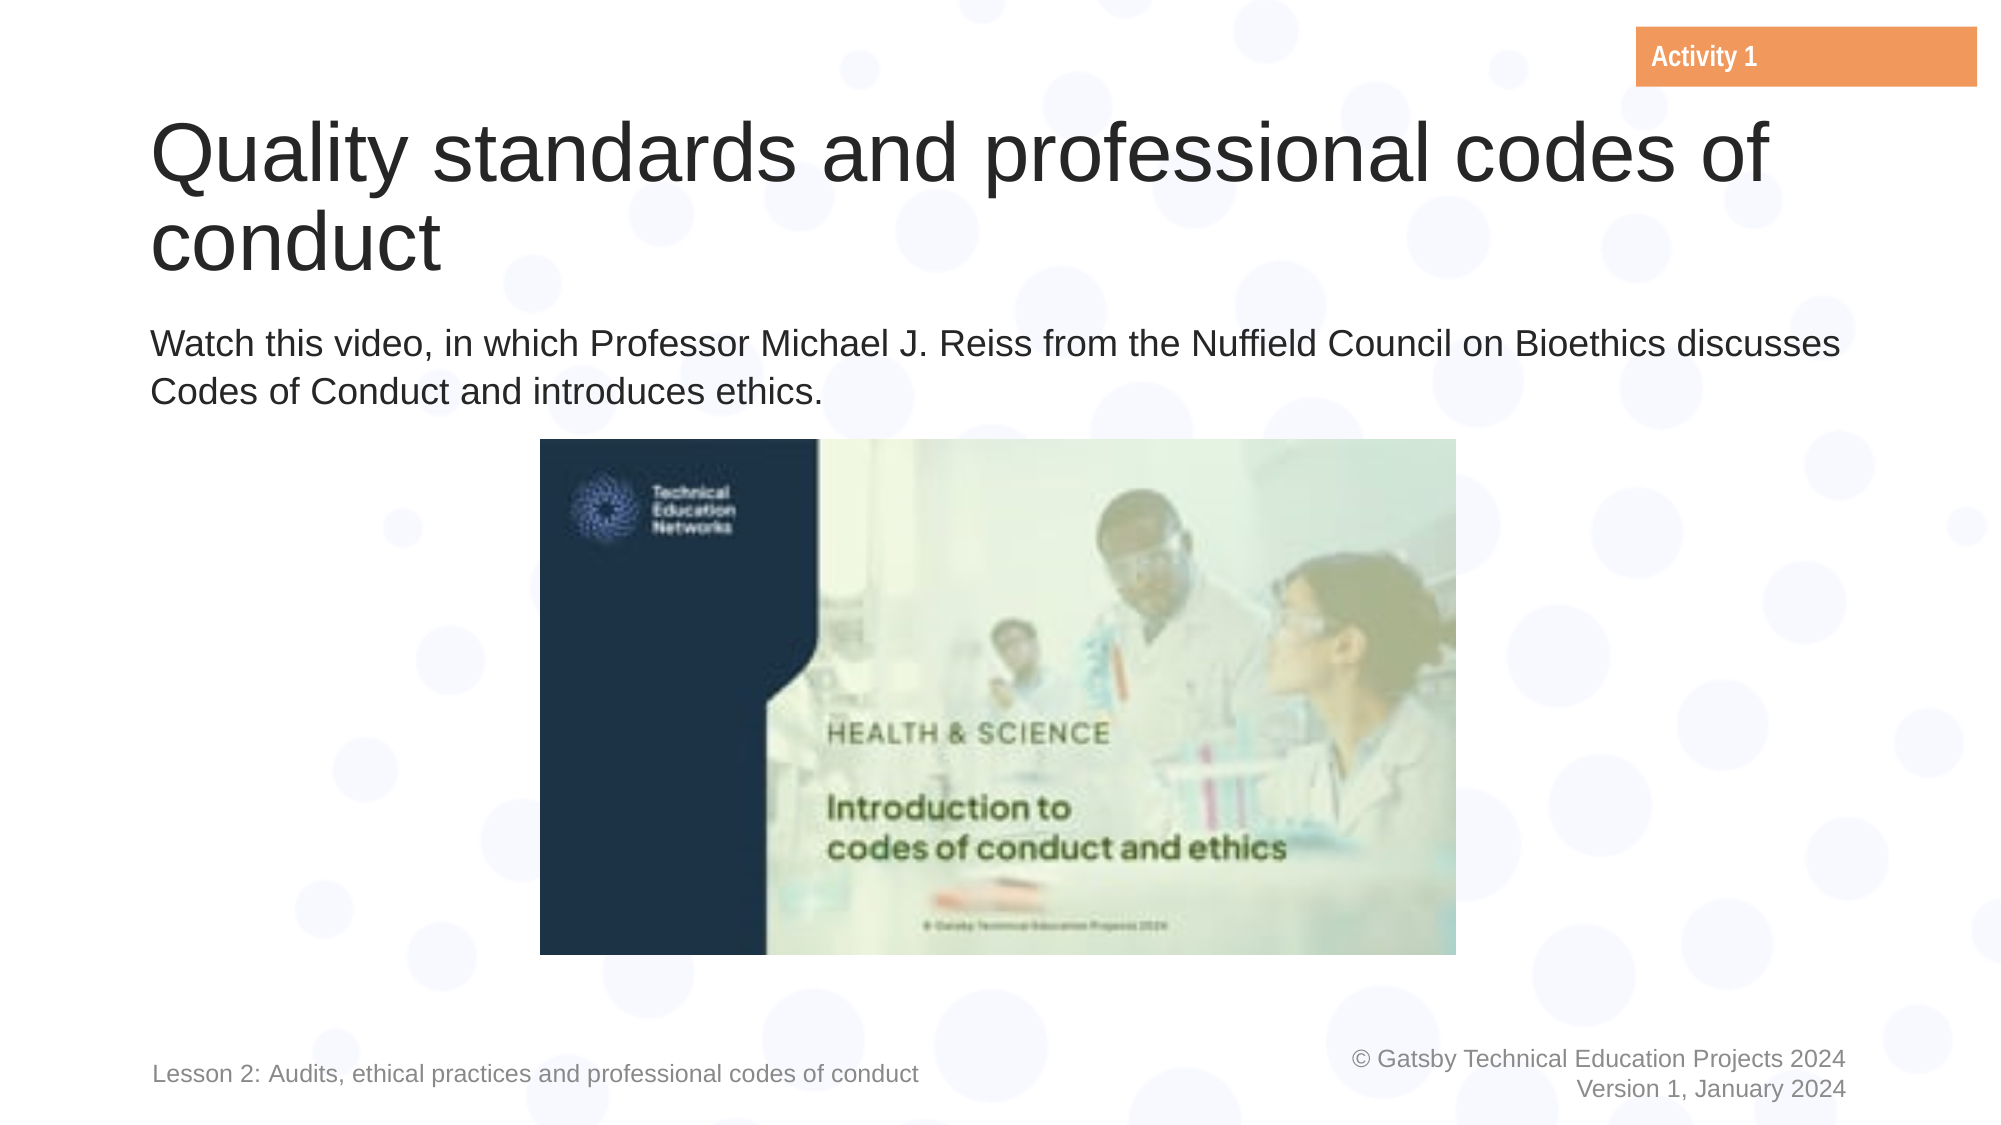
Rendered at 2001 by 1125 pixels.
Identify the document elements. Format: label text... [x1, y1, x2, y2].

list Lesson 2: Audits, ethical practices and professional codes of conduct [137, 1040, 1000, 1103]
title Quality standards and professional codes of conduct [135, 90, 1861, 307]
list Watch this video, in which Professor Michael J. Reiss from the Nuffield Council on Bioethics discusses Codes of Conduct and introduces ethics. [135, 307, 1861, 440]
list Activity 1 [1636, 26, 1978, 87]
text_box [539, 438, 1457, 956]
